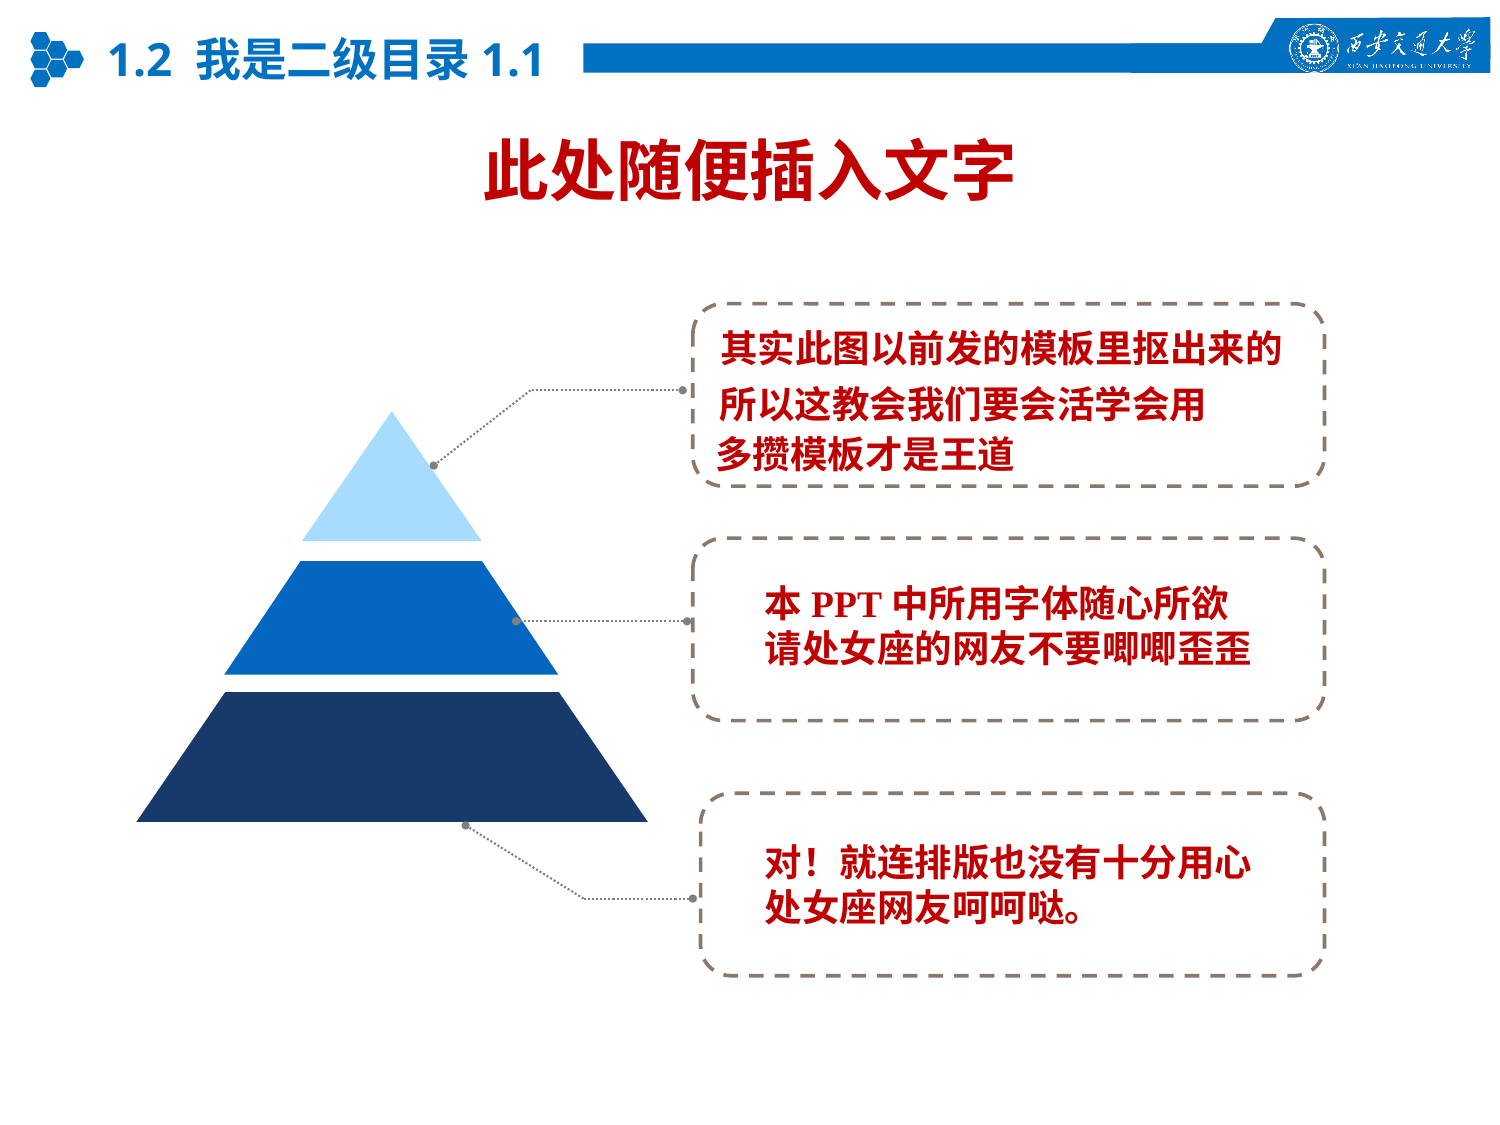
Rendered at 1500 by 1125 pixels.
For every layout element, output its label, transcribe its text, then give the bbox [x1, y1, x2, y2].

text_box [582, 42, 1285, 74]
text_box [136, 303, 1325, 976]
text_box 1.2 我是二级目录1.1 [92, 22, 562, 93]
text_box 此处随便插入文字 [0, 121, 1500, 217]
